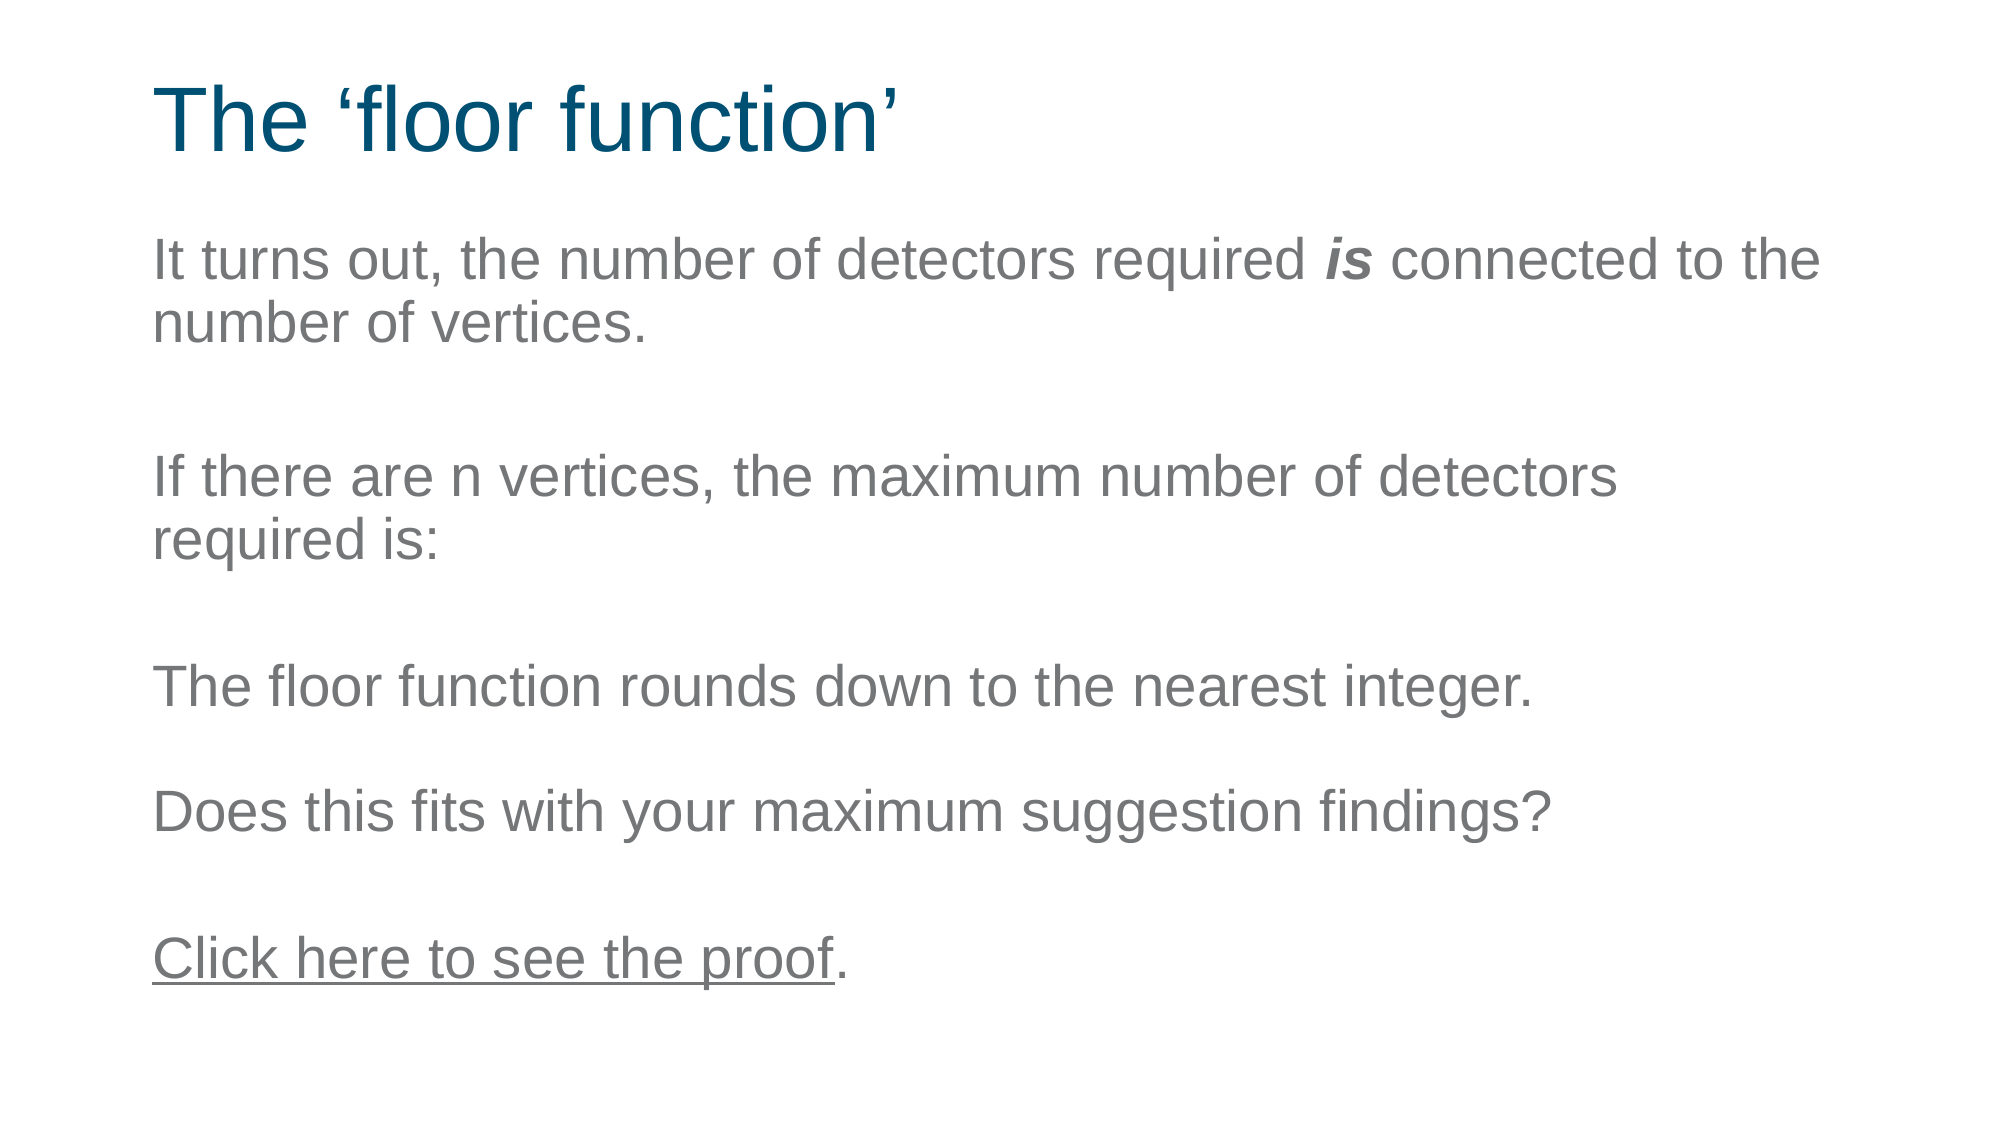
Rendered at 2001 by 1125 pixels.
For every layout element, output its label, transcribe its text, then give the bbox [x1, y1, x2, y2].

title The ‘floor function’ [137, 59, 1863, 185]
list It turns out, the number of detectors required is connected to the number of vertices. If there are n vertices, the maximum number of detectors required is: The floor function rounds down to the nearest integer. Does this fits with your maximum suggestion findings? Click here to see the proof. [137, 221, 1863, 1072]
